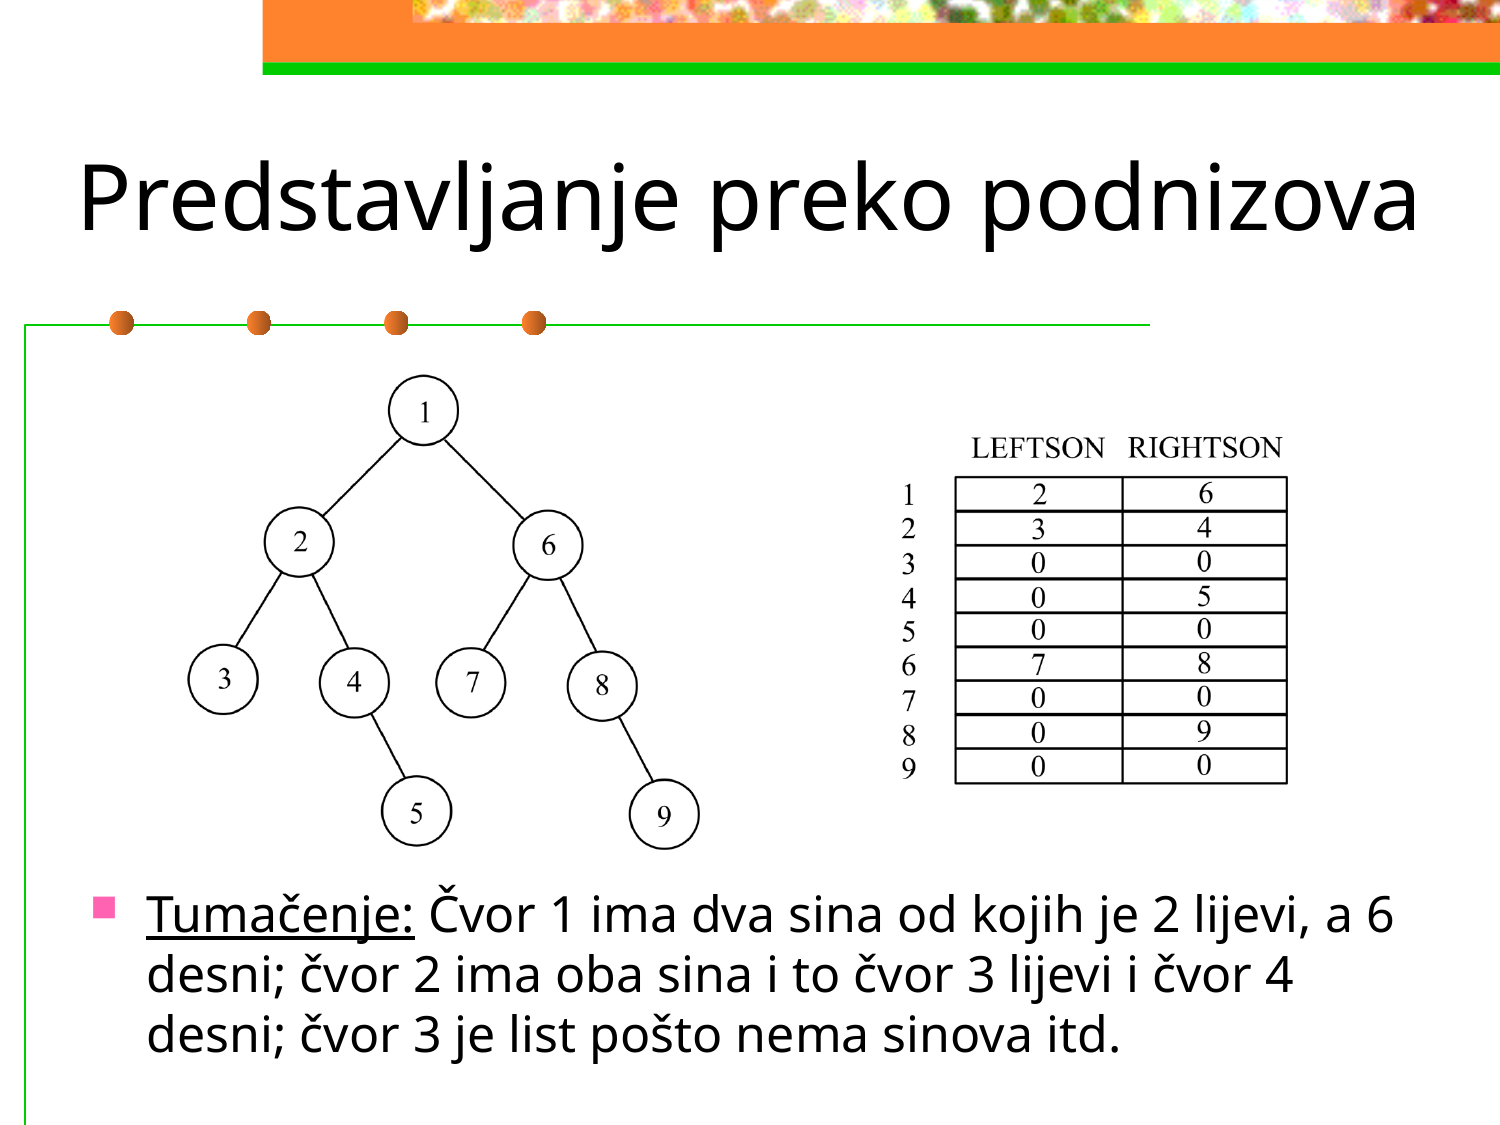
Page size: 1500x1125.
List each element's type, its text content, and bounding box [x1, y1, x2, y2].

picture [412, 0, 1500, 23]
list Tumačenje: Čvor 1 ima dva sina od kojih je 2 lijevi, a 6 desni; čvor 2 ima oba sina i to čvor 3 lijevi i čvor 4 desni; čvor 3 je list pošto nema sinova itd. [75, 875, 1425, 1075]
title Predstavljanje preko podnizova [0, 99, 1500, 288]
picture [187, 374, 1288, 851]
